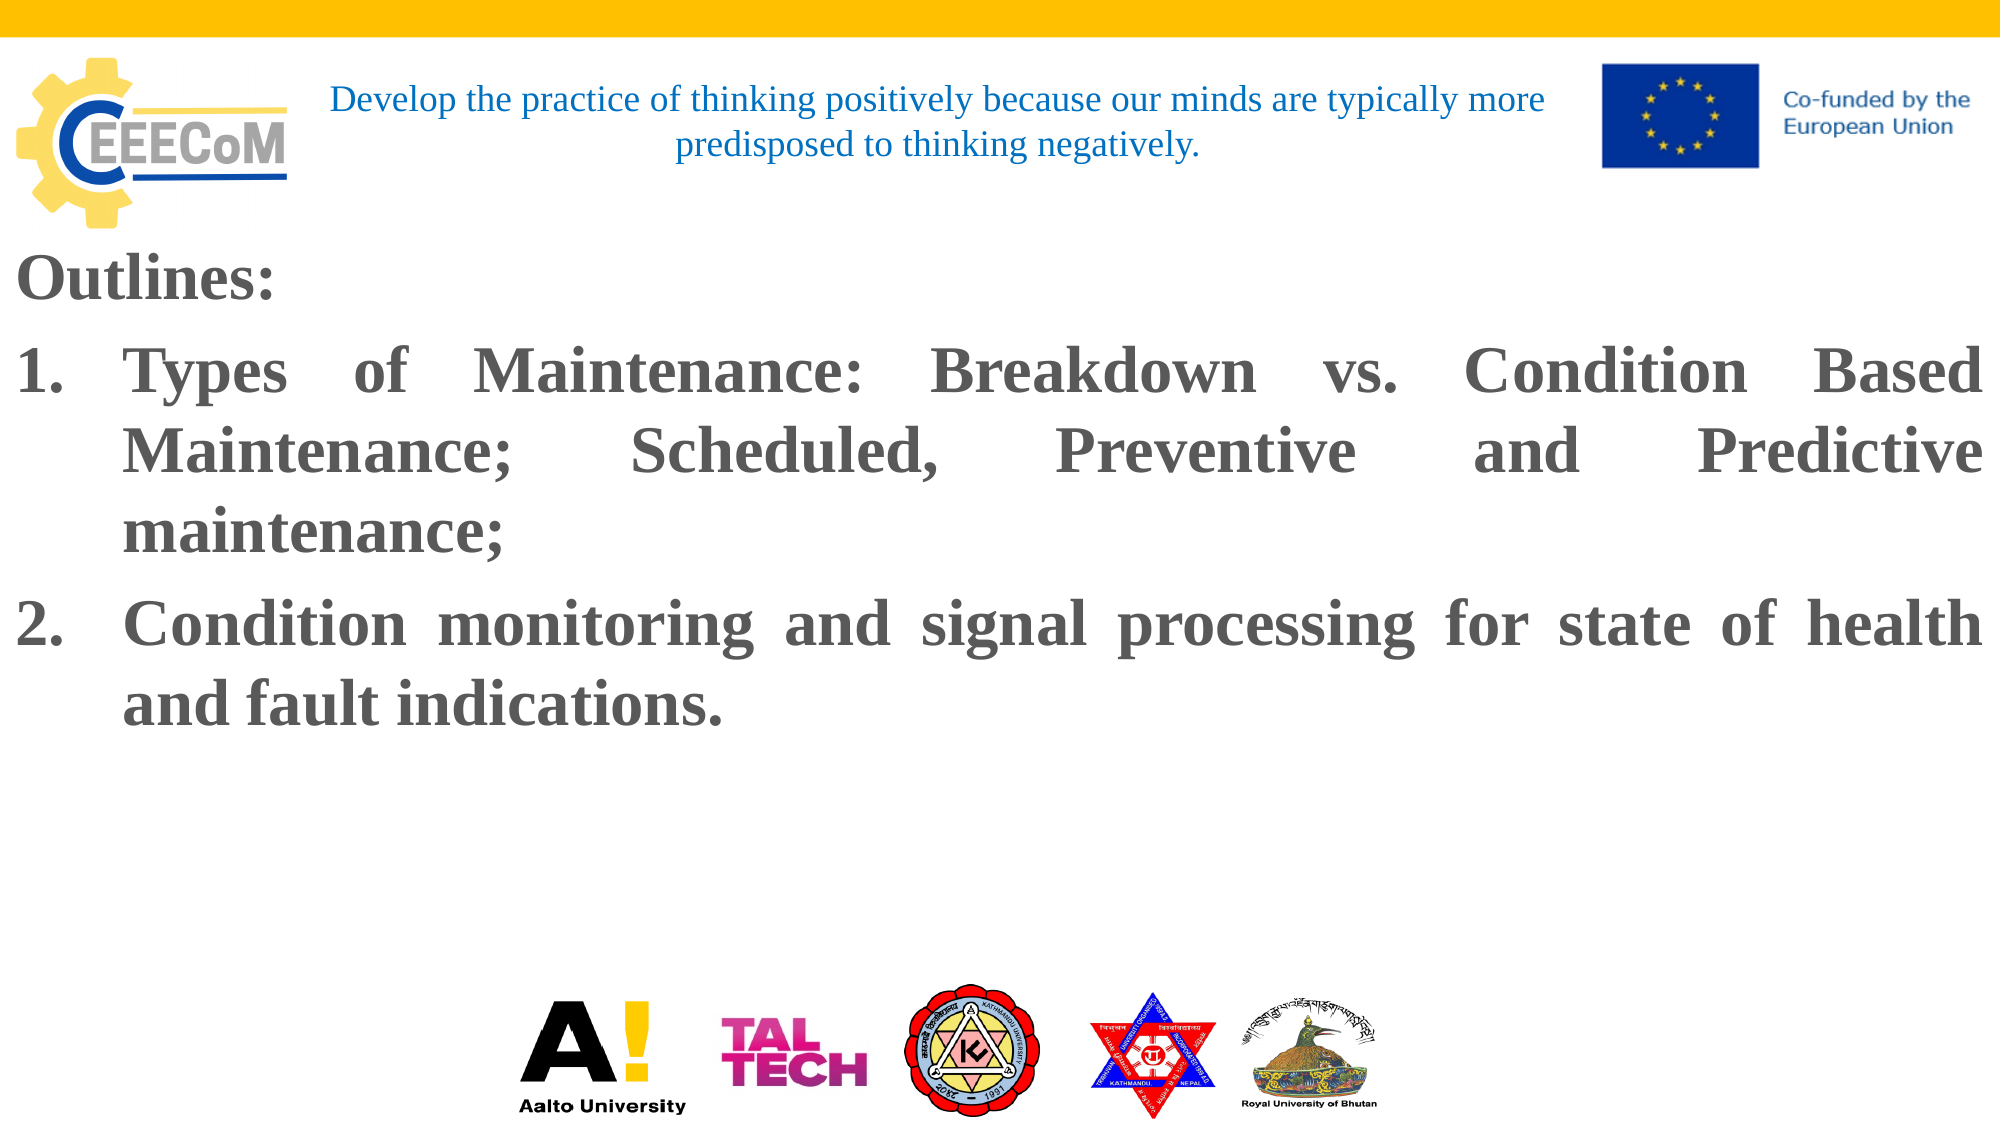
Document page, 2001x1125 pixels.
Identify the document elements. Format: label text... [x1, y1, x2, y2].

list Outlines: Types of Maintenance: Breakdown vs. Condition Based Maintenance; Scheduled, Preventive and Predictive maintenance; Condition monitoring and signal processing for state of health and fault indications. [0, 224, 2000, 975]
picture [512, 984, 1382, 1125]
picture [1595, 46, 2000, 181]
title Develop the practice of thinking positively because our minds are typically more predisposed to thinking negatively. [312, 37, 1565, 201]
picture [11, 50, 299, 224]
